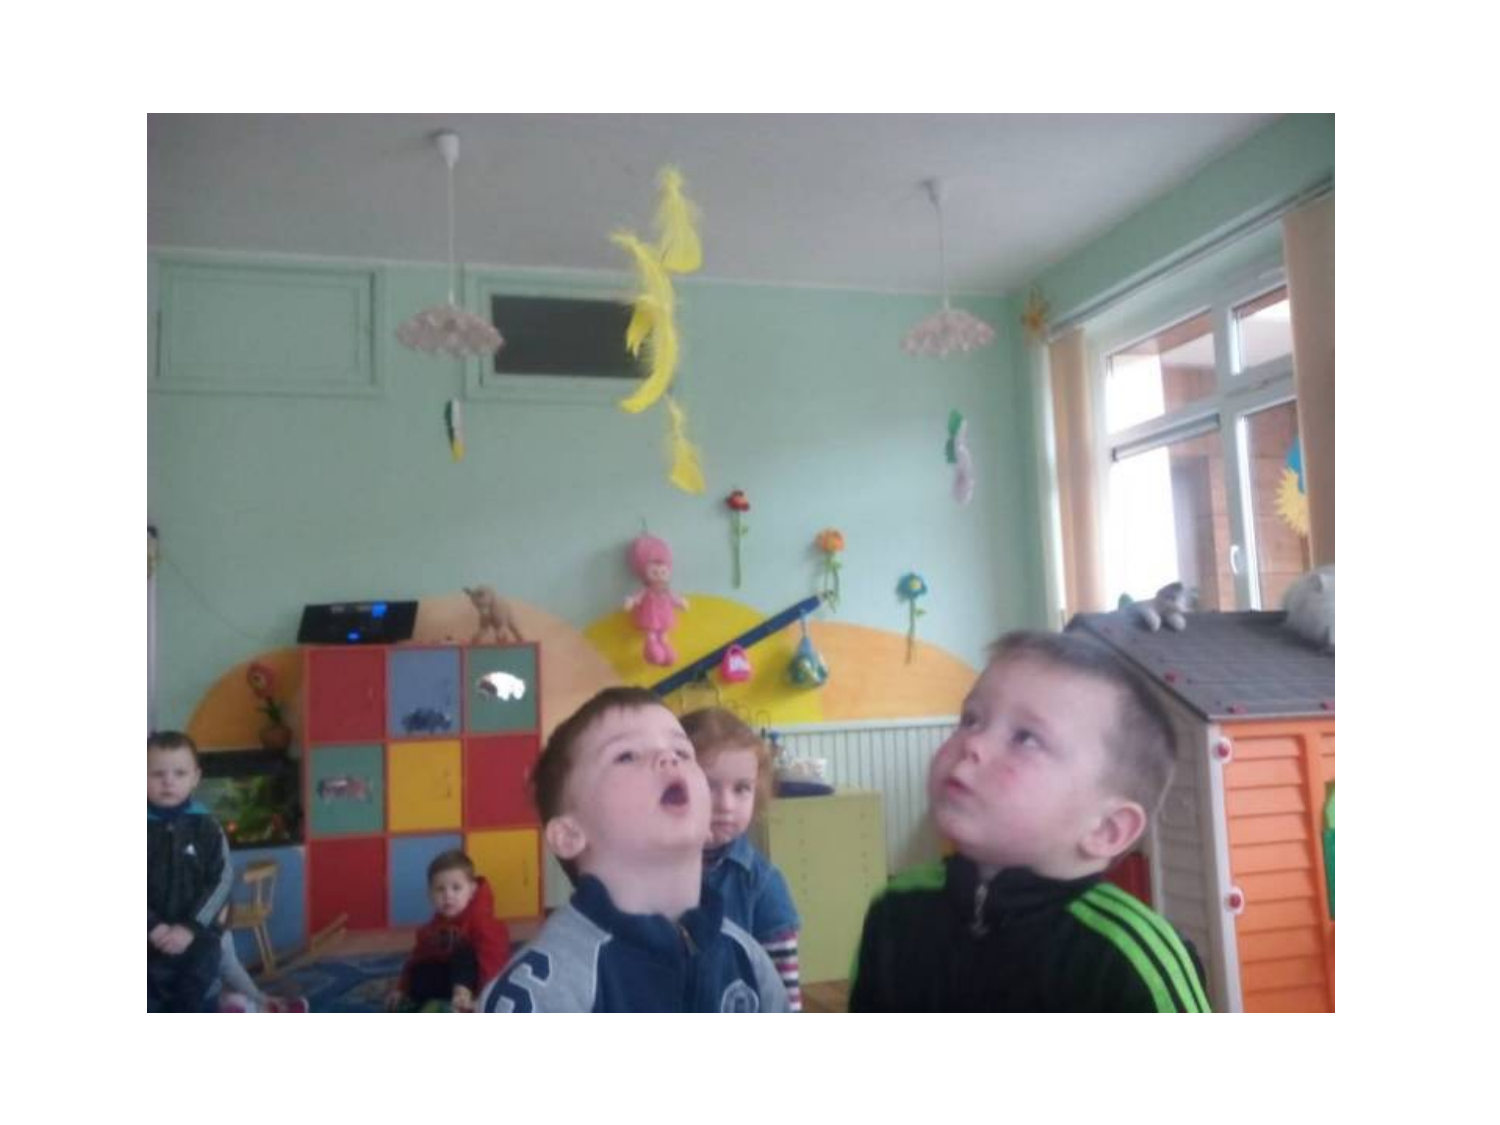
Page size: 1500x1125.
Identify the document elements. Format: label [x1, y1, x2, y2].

list [147, 113, 1335, 1013]
